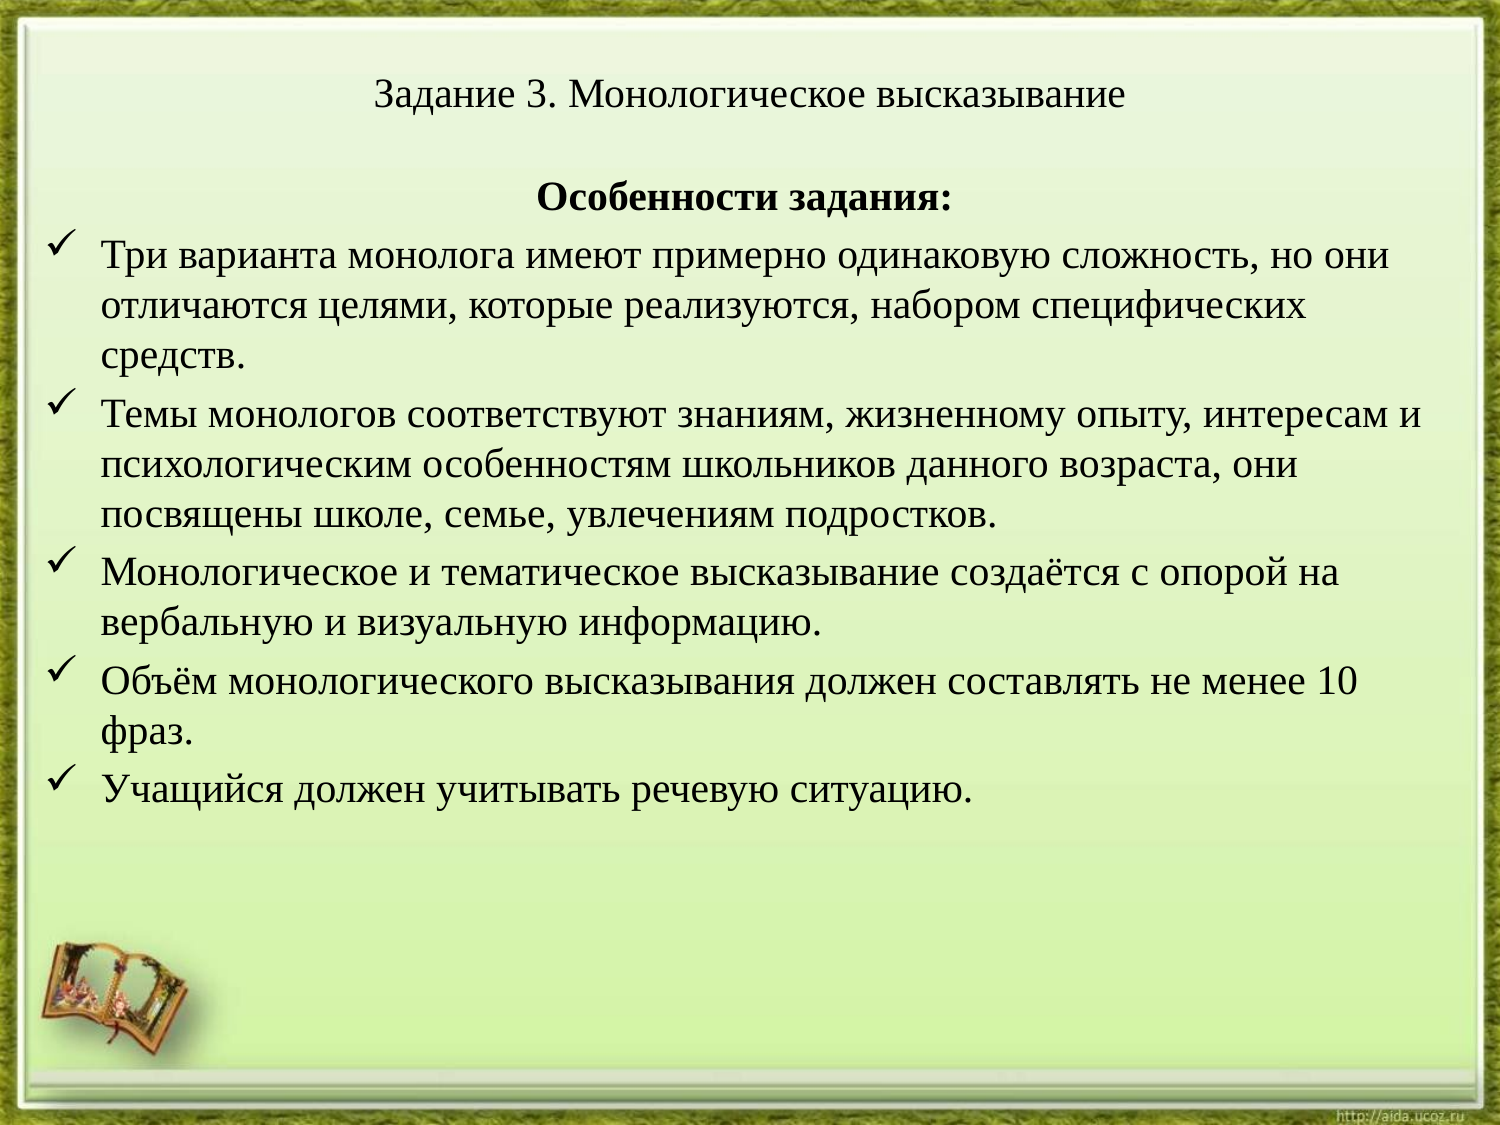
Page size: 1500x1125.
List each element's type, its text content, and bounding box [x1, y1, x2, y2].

list Особенности задания: Три варианта монолога имеют примерно одинаковую сложность, но они отличаются целями, которые реализуются, набором специфических средств. Темы монологов соответствуют знаниям, жизненному опыту, интересам и психологическим особенностям школьников данного возраста, они посвящены школе, семье, увлечениям подростков. Монологическое и тематическое высказывание создаётся с опорой на вербальную и визуальную информацию. Объём монологического высказывания должен составлять не менее 10 фраз. Учащийся должен учитывать речевую ситуацию. [29, 160, 1471, 1083]
picture [0, 0, 1500, 1125]
title Задание 3. Монологическое высказывание [75, 45, 1425, 138]
